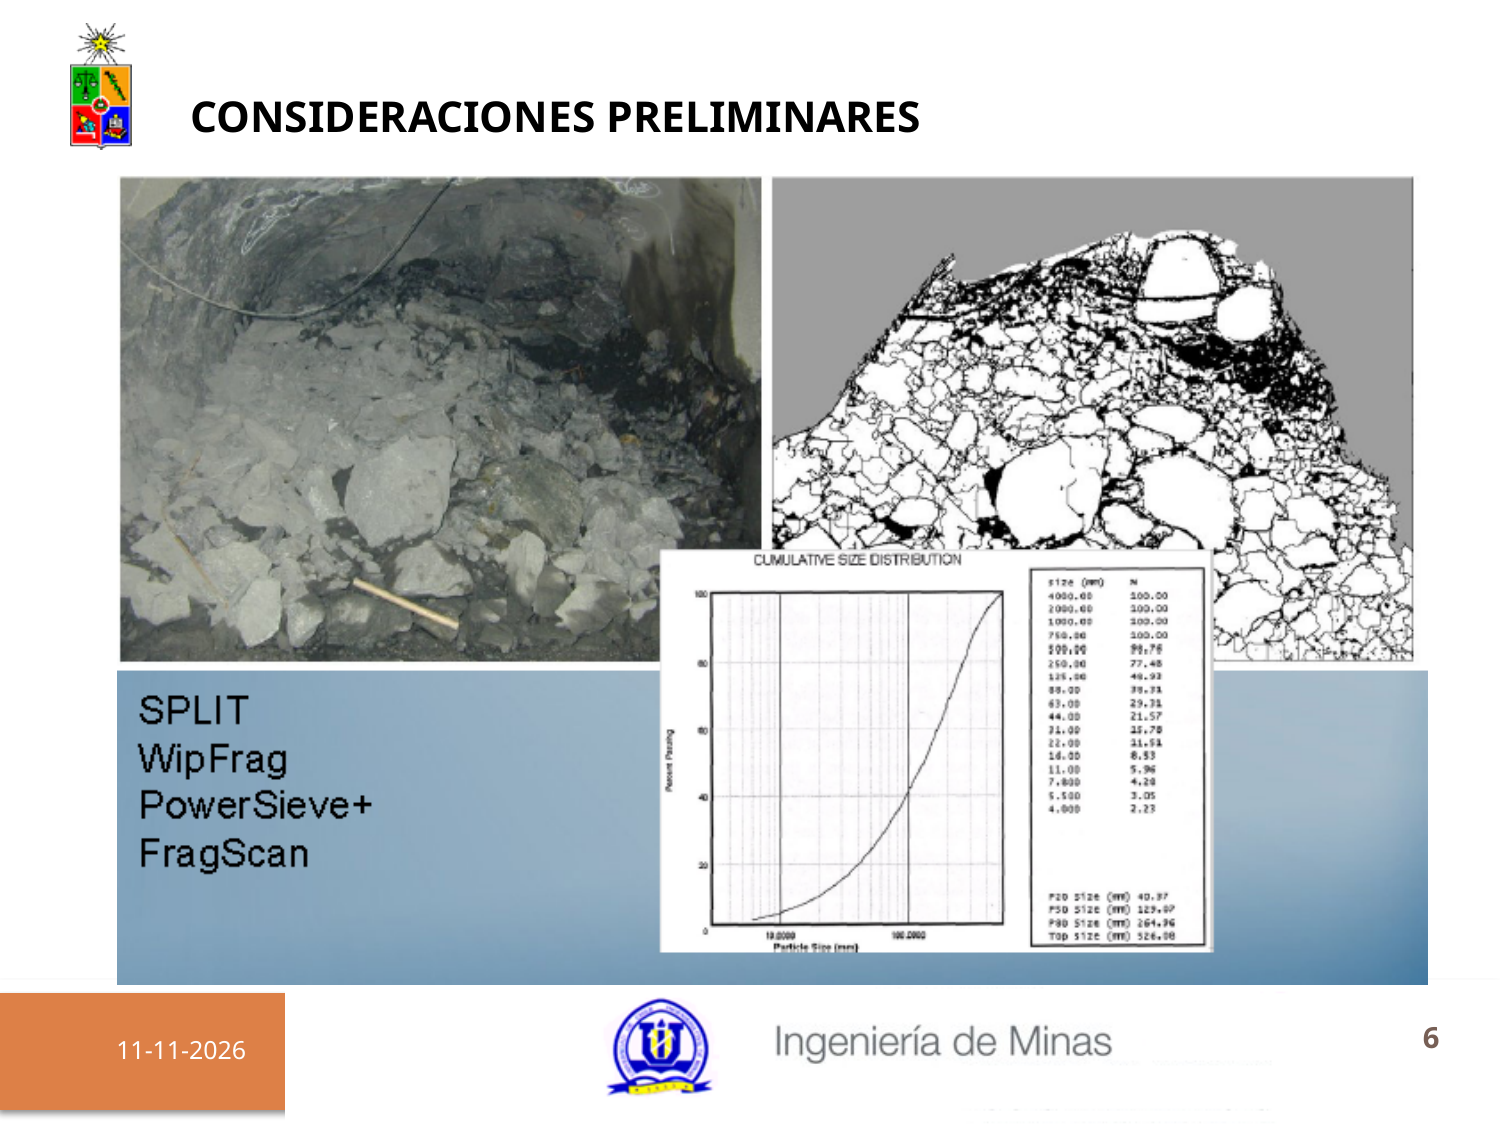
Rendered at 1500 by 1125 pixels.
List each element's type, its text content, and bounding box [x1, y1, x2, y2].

picture [116, 175, 1500, 1125]
text_box Consideraciones preliminares [175, 81, 1266, 148]
picture [69, 23, 132, 151]
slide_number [12, 995, 279, 1108]
